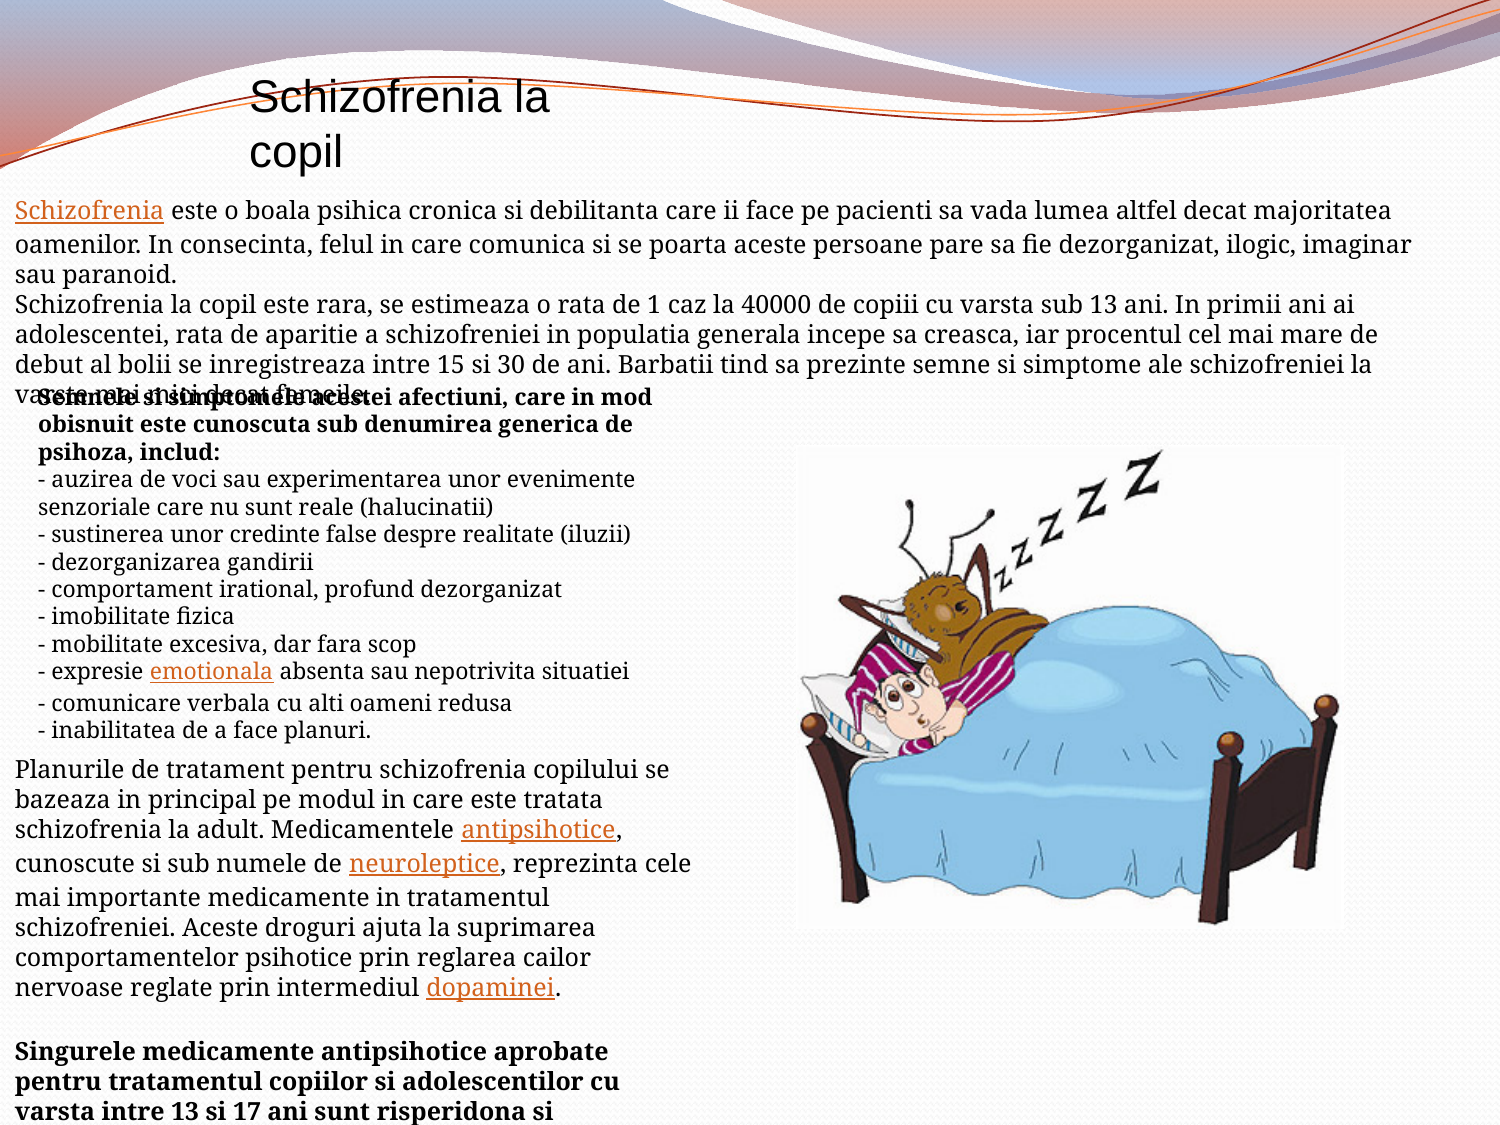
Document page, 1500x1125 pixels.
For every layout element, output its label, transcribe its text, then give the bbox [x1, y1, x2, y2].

text_box Planurile de tratament pentru schizofrenia copilului se bazeaza in principal pe modul in care este tratata schizofrenia la adult. Medicamentele antipsihotice, cunoscute si sub numele de neuroleptice, reprezinta cele mai importante medicamente in tratamentul schizofreniei. Aceste droguri ajuta la suprimarea comportamentelor psihotice prin reglarea cailor nervoase reglate prin intermediul dopaminei. Singurele medicamente antipsihotice aprobate pentru tratamentul copiilor si adolescentilor cu varsta intre 13 si 17 ani sunt risperidona si aripiprazol. [0, 746, 715, 1125]
picture [796, 445, 1344, 929]
text_box Schizofrenia la copil [234, 59, 610, 185]
text_box Schizofrenia este o boala psihica cronica si debilitanta care ii face pe pacienti sa vada lumea altfel decat majoritatea oamenilor. In consecinta, felul in care comunica si se poarta aceste persoane pare sa fie dezorganizat, ilogic, imaginar sau paranoid. Schizofrenia la copil este rara, se estimeaza o rata de 1 caz la 40000 de copiii cu varsta sub 13 ani. In primii ani ai adolescentei, rata de aparitie a schizofreniei in populatia generala incepe sa creasca, iar procentul cel mai mare de debut al bolii se inregistreaza intre 15 si 30 de ani. Barbatii tind sa prezinte semne si simptome ale schizofreniei la varste mai mici decat femeile. [0, 187, 1465, 476]
text_box Semnele si simptomele acestei afectiuni, care in mod obisnuit este cunoscuta sub denumirea generica de psihoza, includ: - auzirea de voci sau experimentarea unor evenimente senzoriale care nu sunt reale (halucinatii) - sustinerea unor credinte false despre realitate (iluzii) - dezorganizarea gandirii - comportament irational, profund dezorganizat - imobilitate fizica - mobilitate excesiva, dar fara scop - expresie emotionala absenta sau nepotrivita situatiei - comunicare verbala cu alti oameni redusa - inabilitatea de a face planuri. [23, 374, 704, 746]
